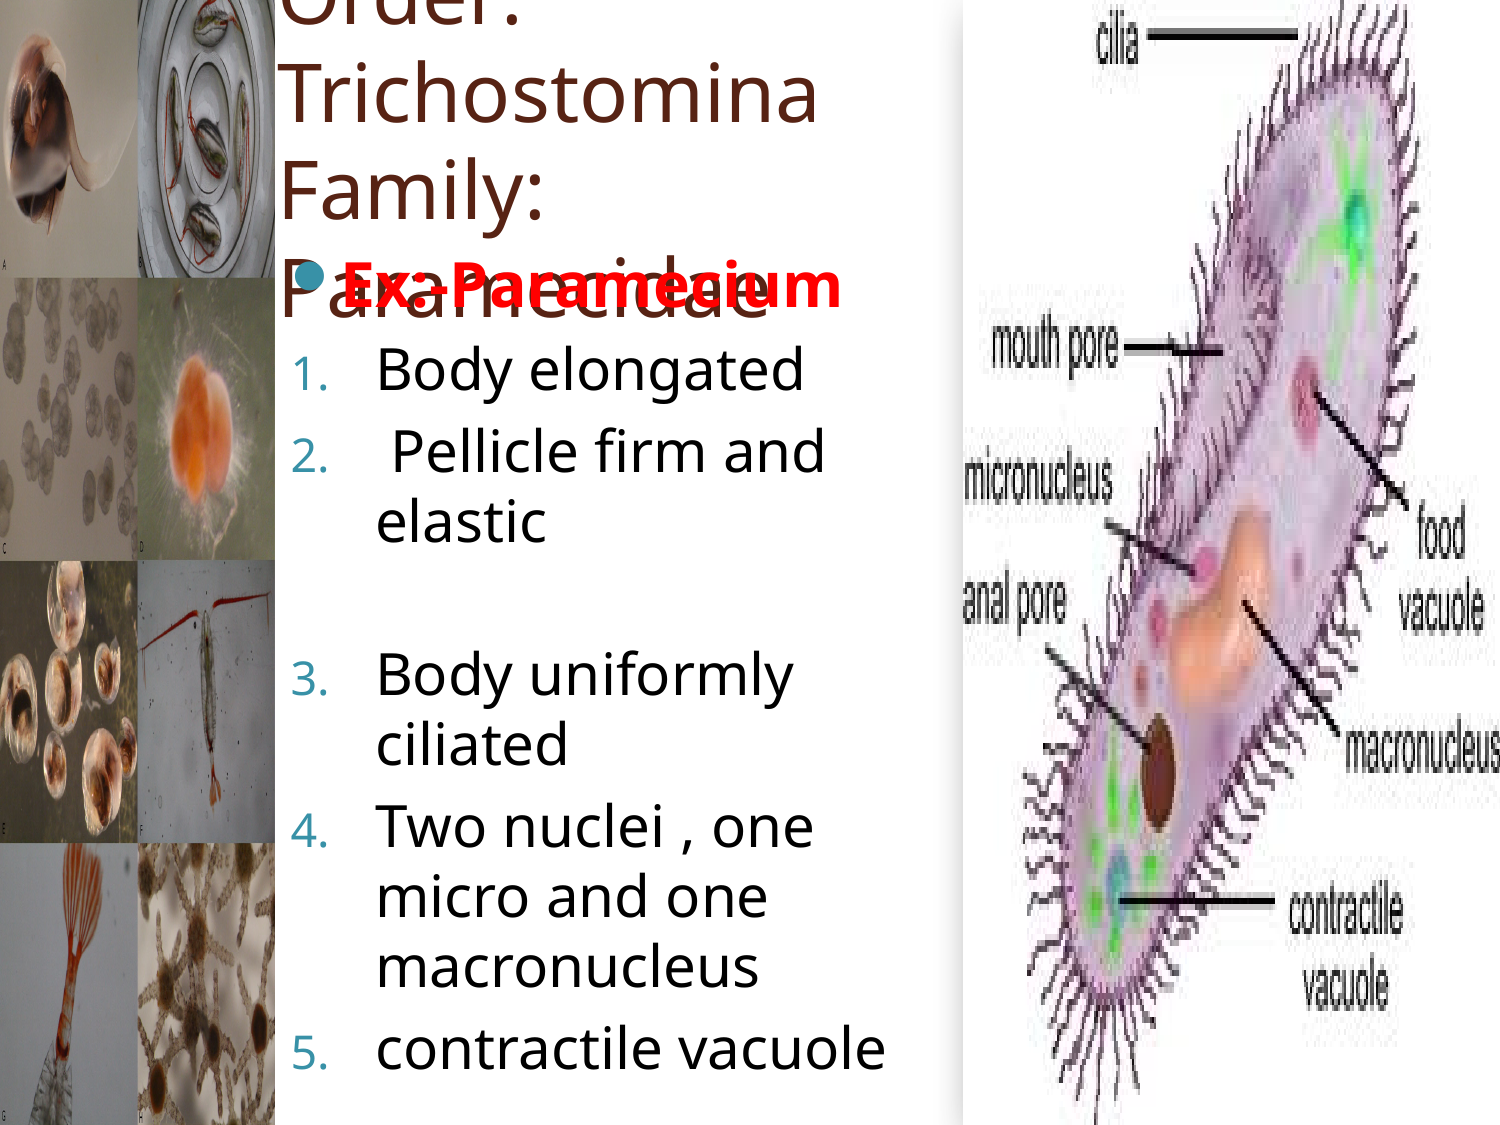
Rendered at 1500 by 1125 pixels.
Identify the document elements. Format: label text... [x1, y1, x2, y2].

title Order: Trichostomina Family: Paramecidae [283, 45, 946, 233]
picture [0, 0, 276, 1125]
list Ex:-Paramecium Body elongated Pellicle firm and elastic Body uniformly ciliated Two nuclei , one micro and one macronucleus contractile vacuole [283, 237, 945, 1100]
picture [963, 0, 1500, 1125]
